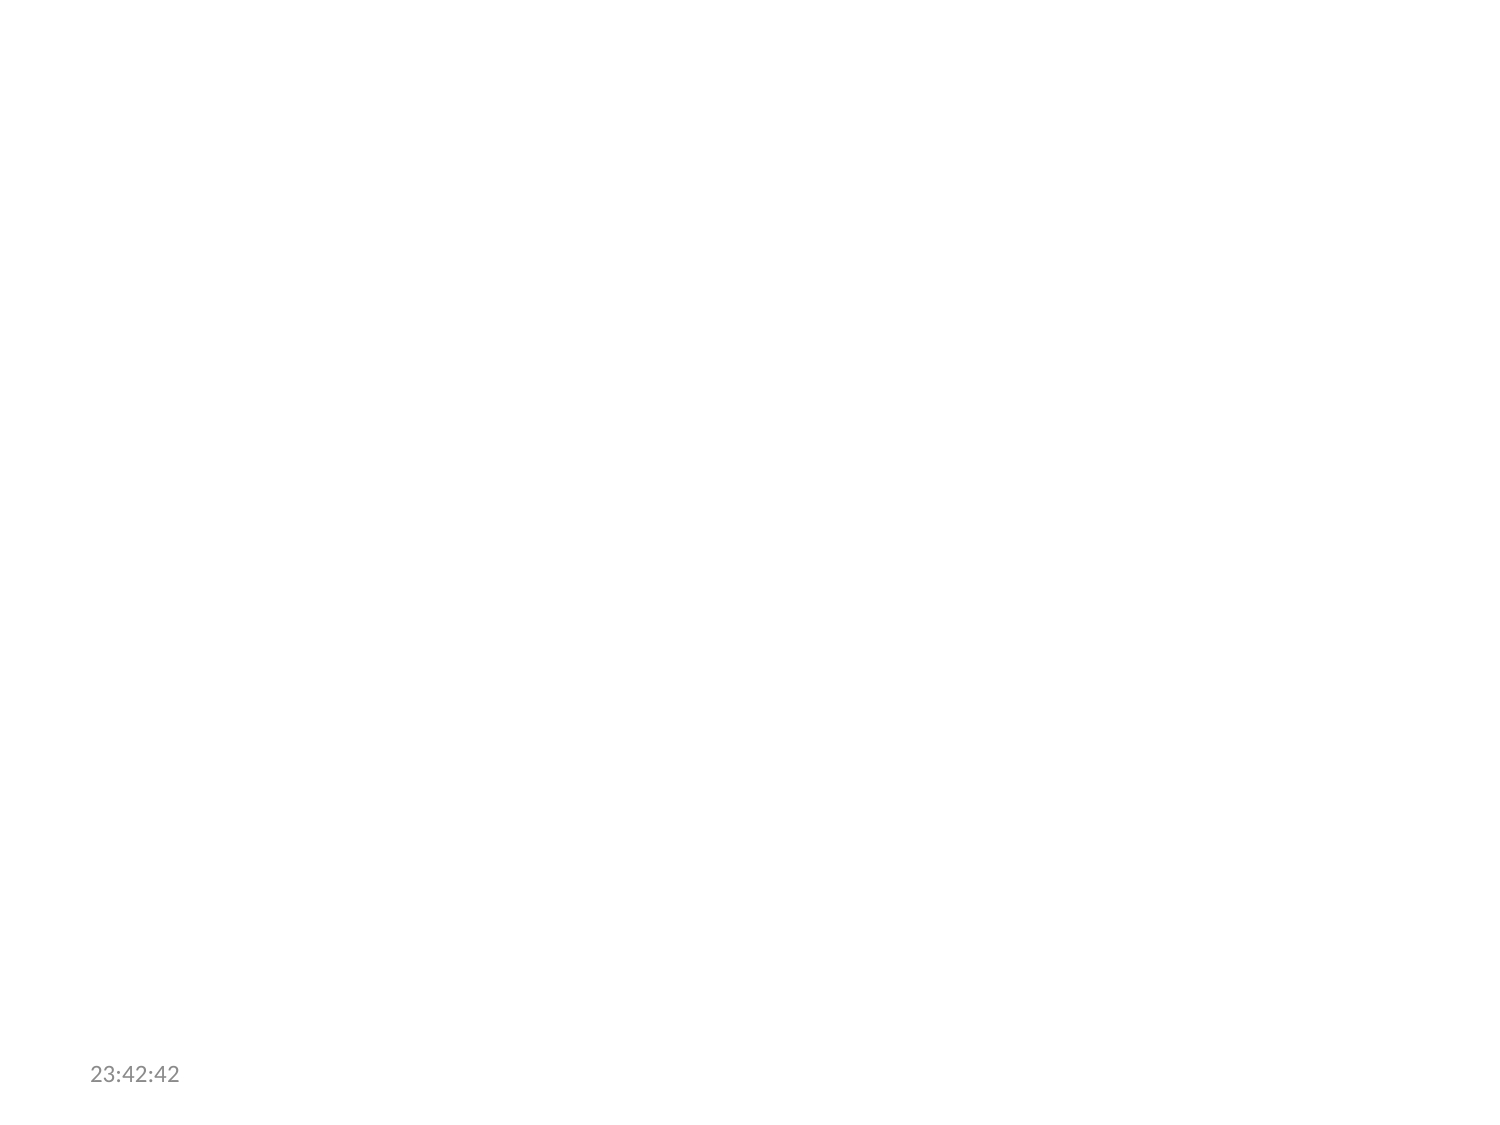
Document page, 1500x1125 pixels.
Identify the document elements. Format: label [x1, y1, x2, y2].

slide_number [75, 1042, 425, 1103]
